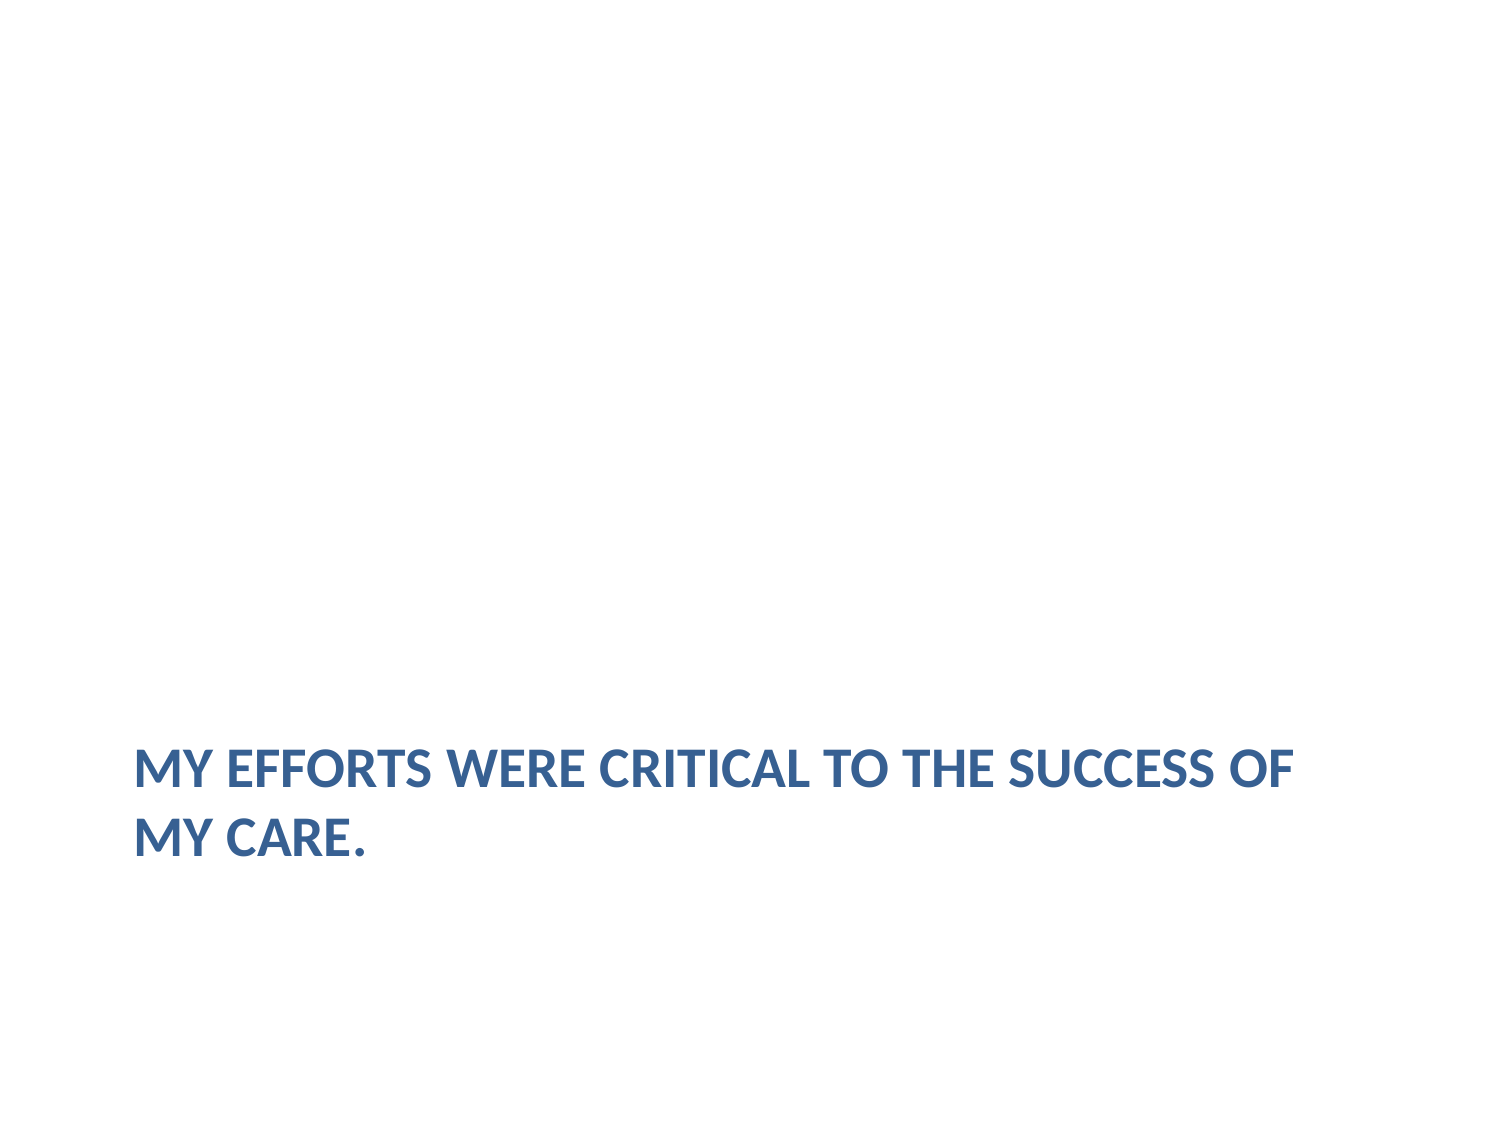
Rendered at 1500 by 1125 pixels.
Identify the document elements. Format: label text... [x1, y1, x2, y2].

title My efforts were critical to the success of my care. [118, 722, 1394, 947]
